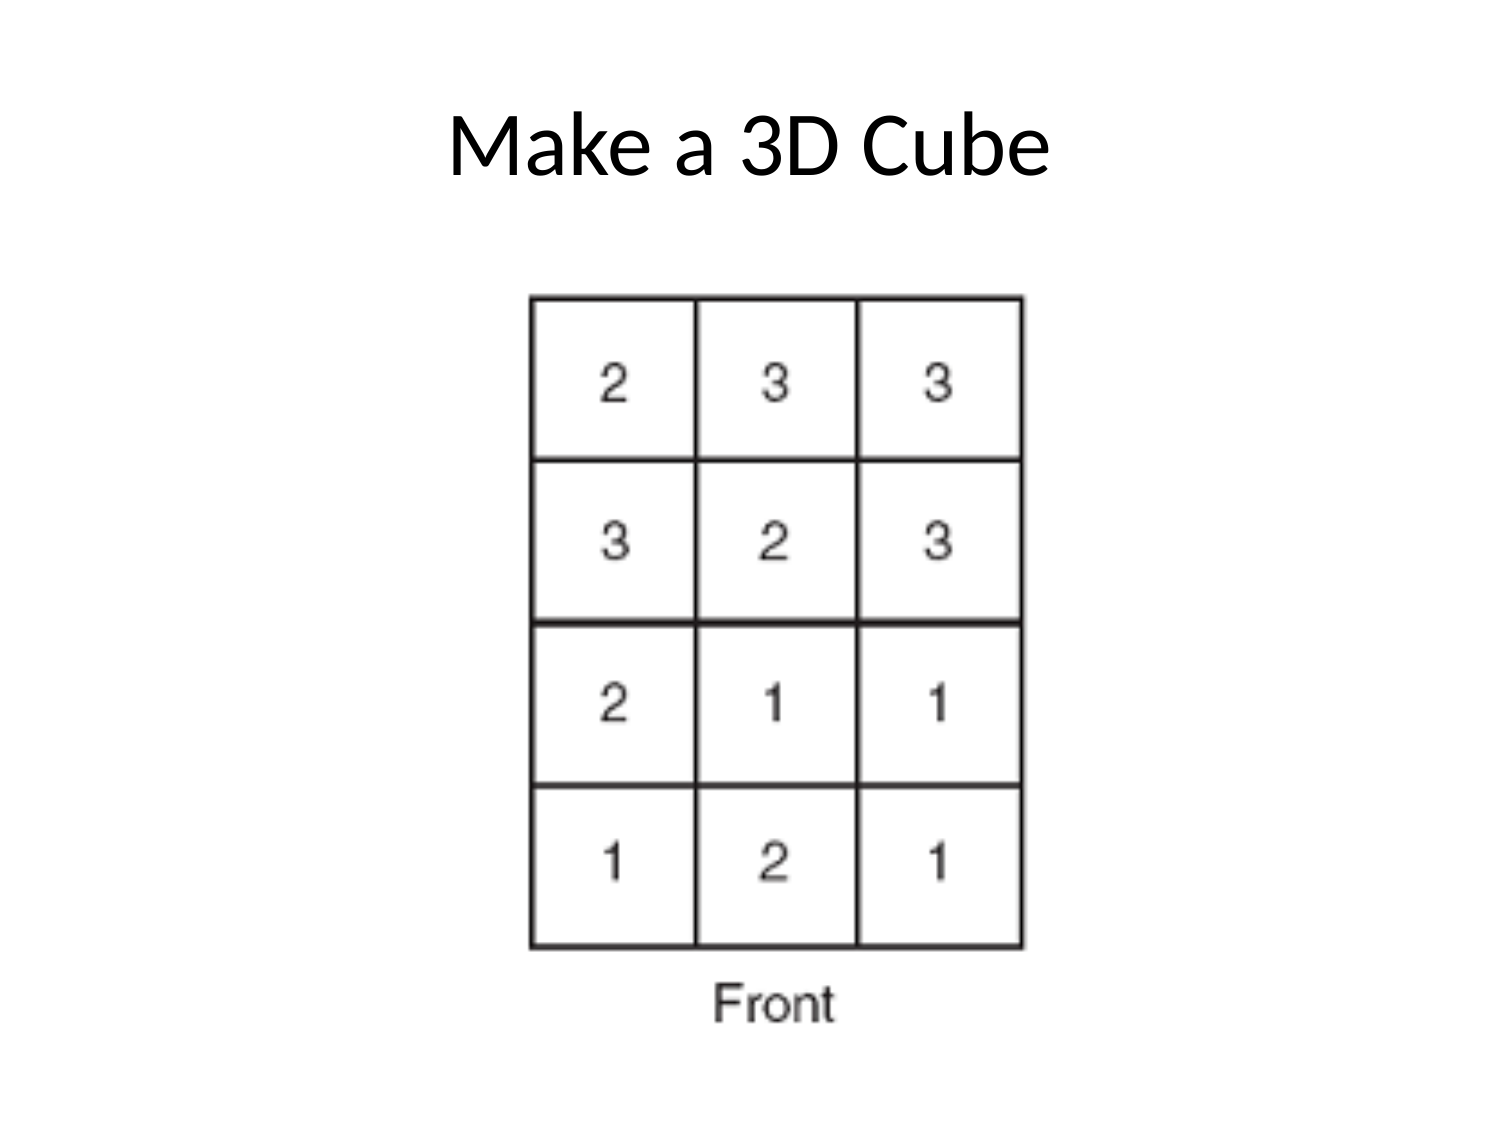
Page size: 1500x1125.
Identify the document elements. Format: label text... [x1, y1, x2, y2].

picture [362, 249, 1355, 1088]
title Make a 3D Cube [75, 45, 1425, 233]
